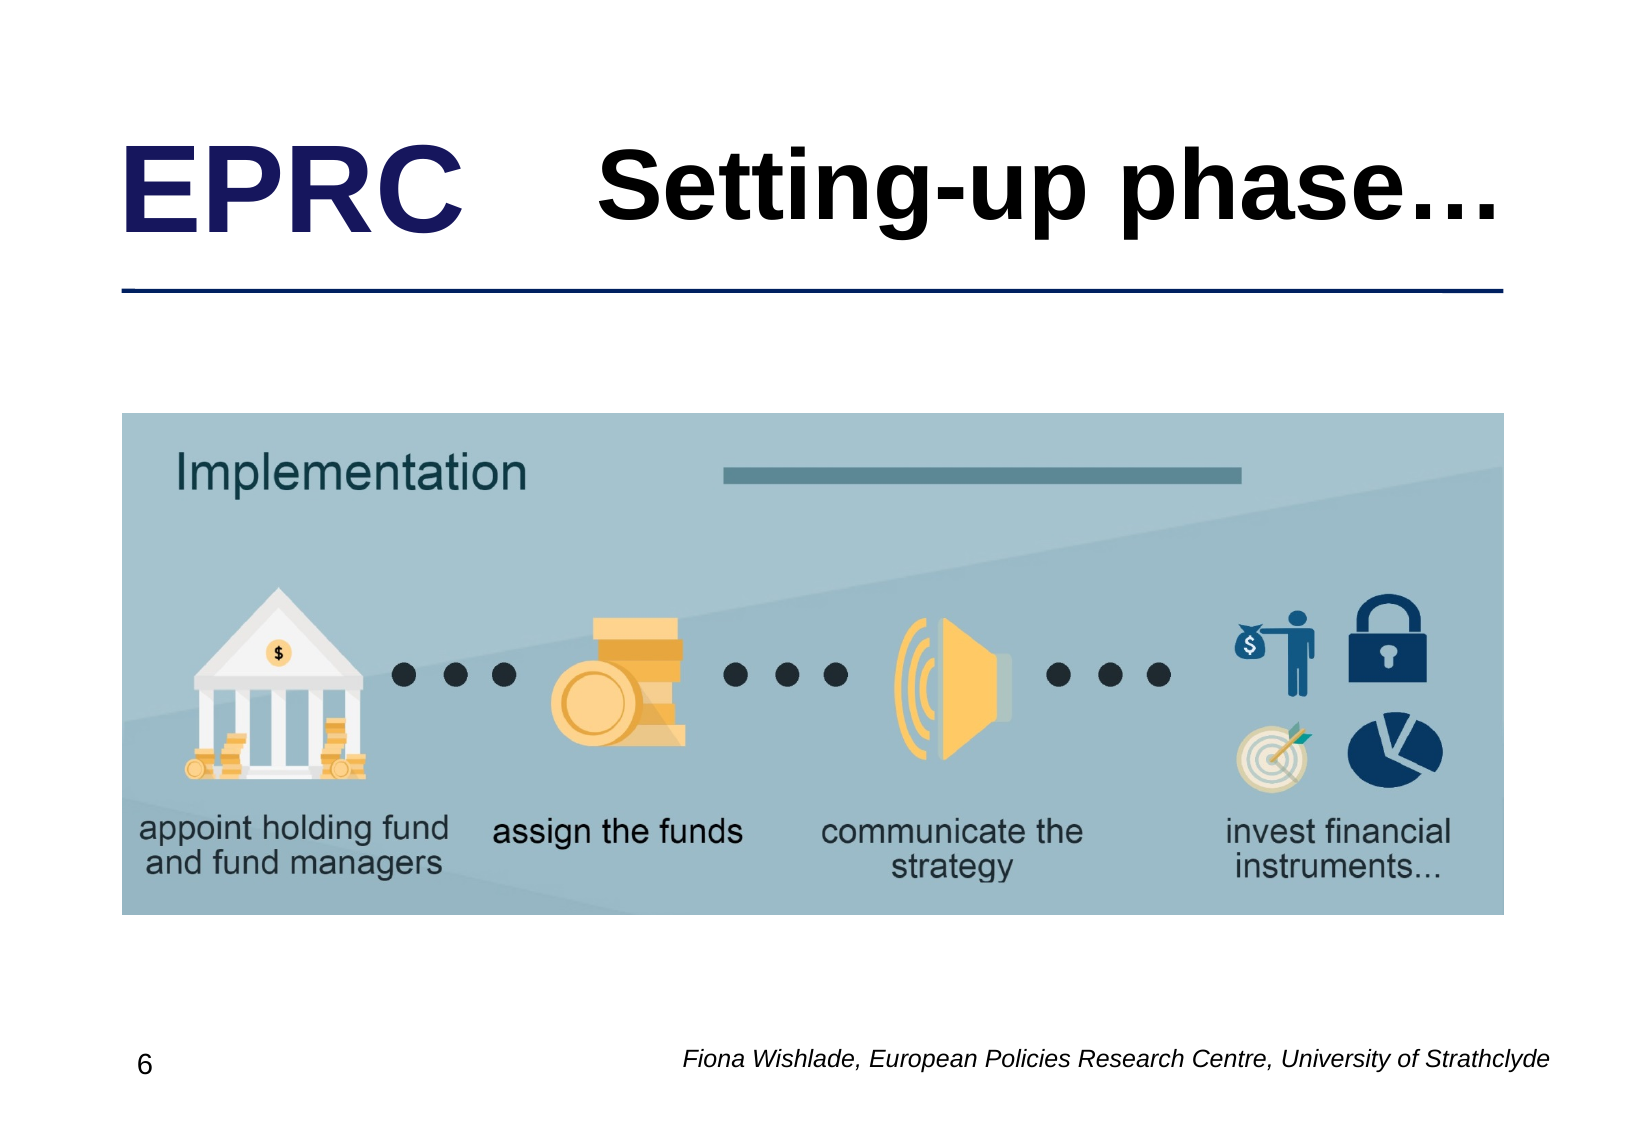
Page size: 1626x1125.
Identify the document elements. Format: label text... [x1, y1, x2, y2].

footer Fiona Wishlade, European Policies Research Centre, University of Strathclyde [287, 1034, 1568, 1090]
text_box Setting-up phase… [481, 112, 1521, 248]
slide_number 6 [121, 1037, 258, 1088]
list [121, 413, 1504, 915]
